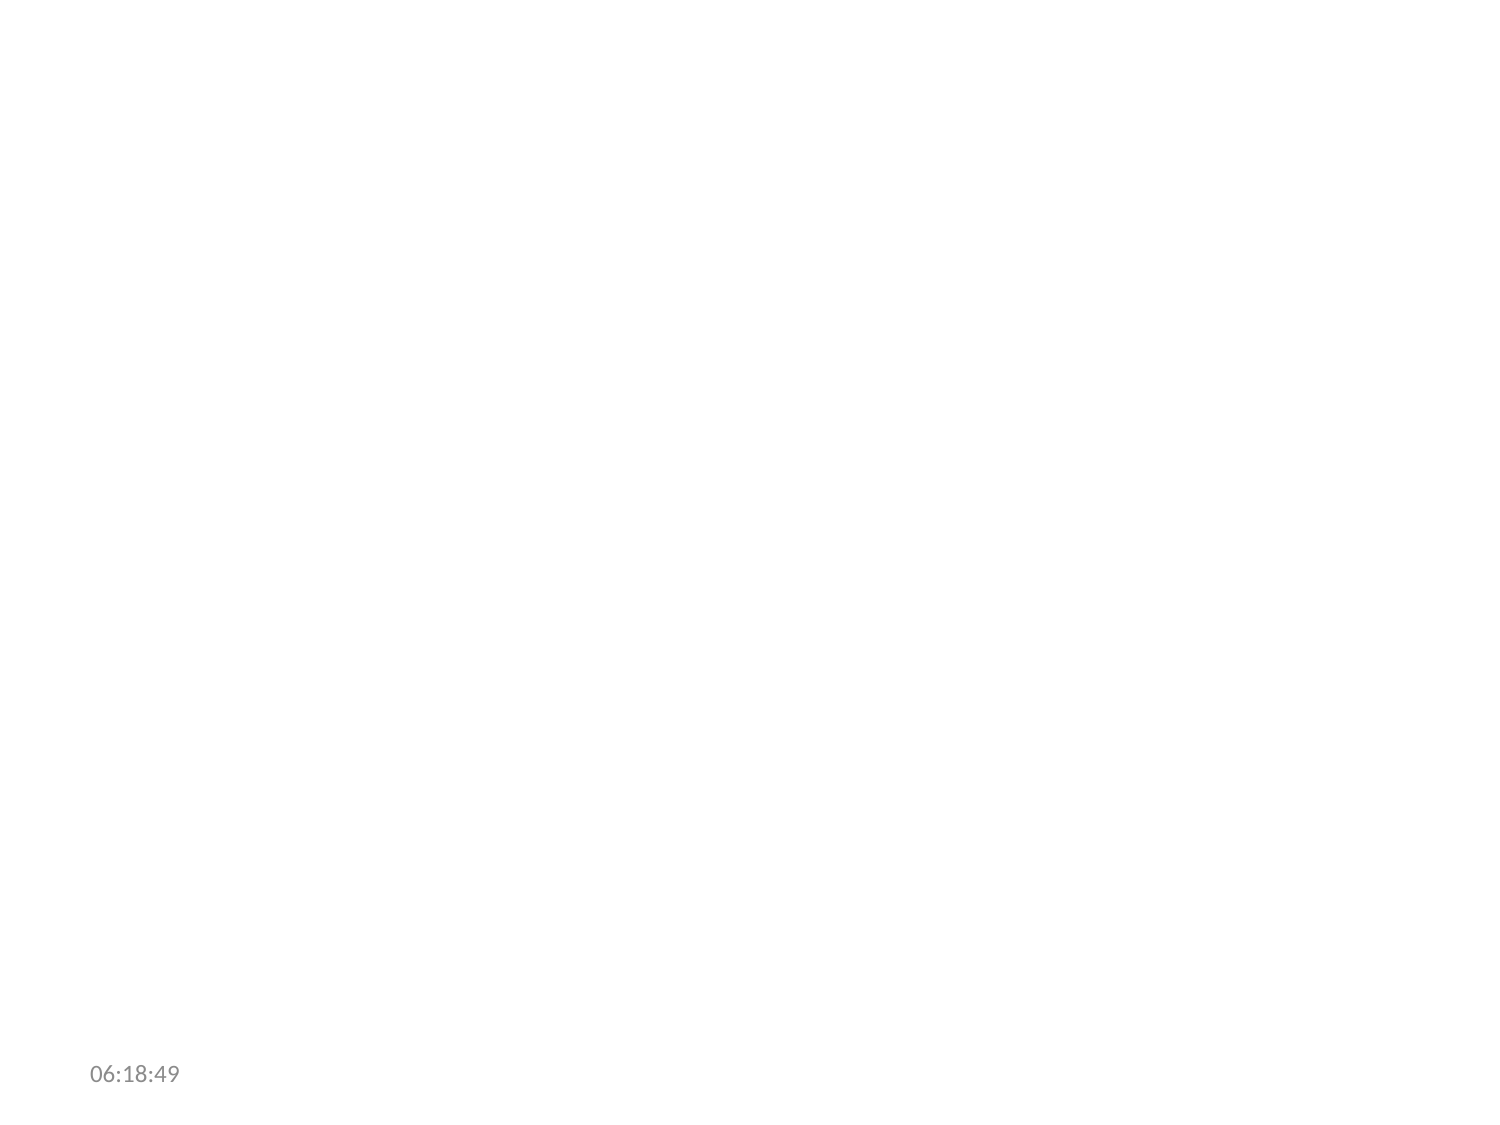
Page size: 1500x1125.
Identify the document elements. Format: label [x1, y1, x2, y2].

slide_number [75, 1042, 425, 1103]
